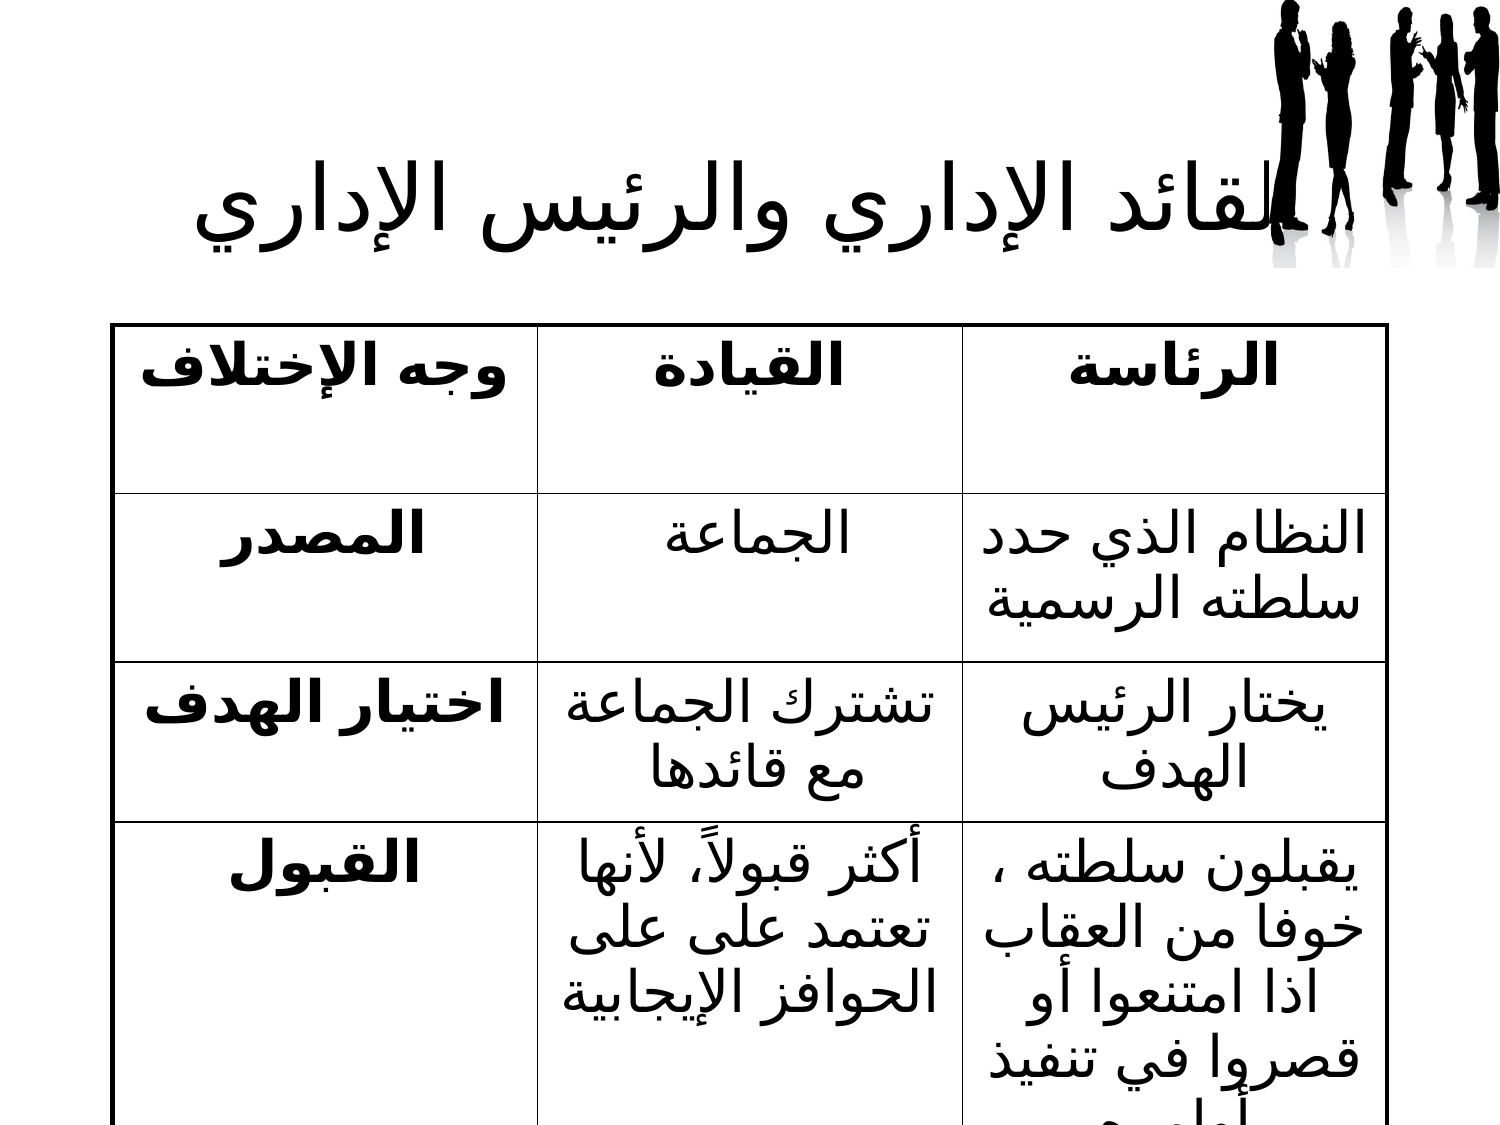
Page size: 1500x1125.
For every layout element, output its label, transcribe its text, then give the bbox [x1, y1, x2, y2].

table_header الرئاسة [963, 327, 1385, 493]
table_cell القبول [115, 823, 537, 1125]
table_cell النظام الذي حدد سلطته الرسمية [963, 494, 1385, 661]
table_cell يختار الرئيس الهدف [963, 663, 1385, 821]
table_cell تشترك الجماعة مع قائدها [538, 663, 962, 821]
table_cell اختيار الهدف [115, 663, 537, 821]
picture [1269, 0, 1500, 268]
title القائد الإداري والرئيس الإداري [112, 99, 1388, 288]
table_header القيادة [538, 327, 962, 493]
table_cell الجماعة [538, 494, 962, 661]
table_header وجه الإختلاف [115, 327, 537, 493]
table_cell المصدر [115, 494, 537, 661]
table_cell يقبلون سلطته ، خوفا من العقاب اذا امتنعوا أو قصروا في تنفيذ أوامره [963, 823, 1385, 1125]
table_cell أكثر قبولاً، لأنها تعتمد على على الحوافز الإيجابية [538, 823, 962, 1125]
